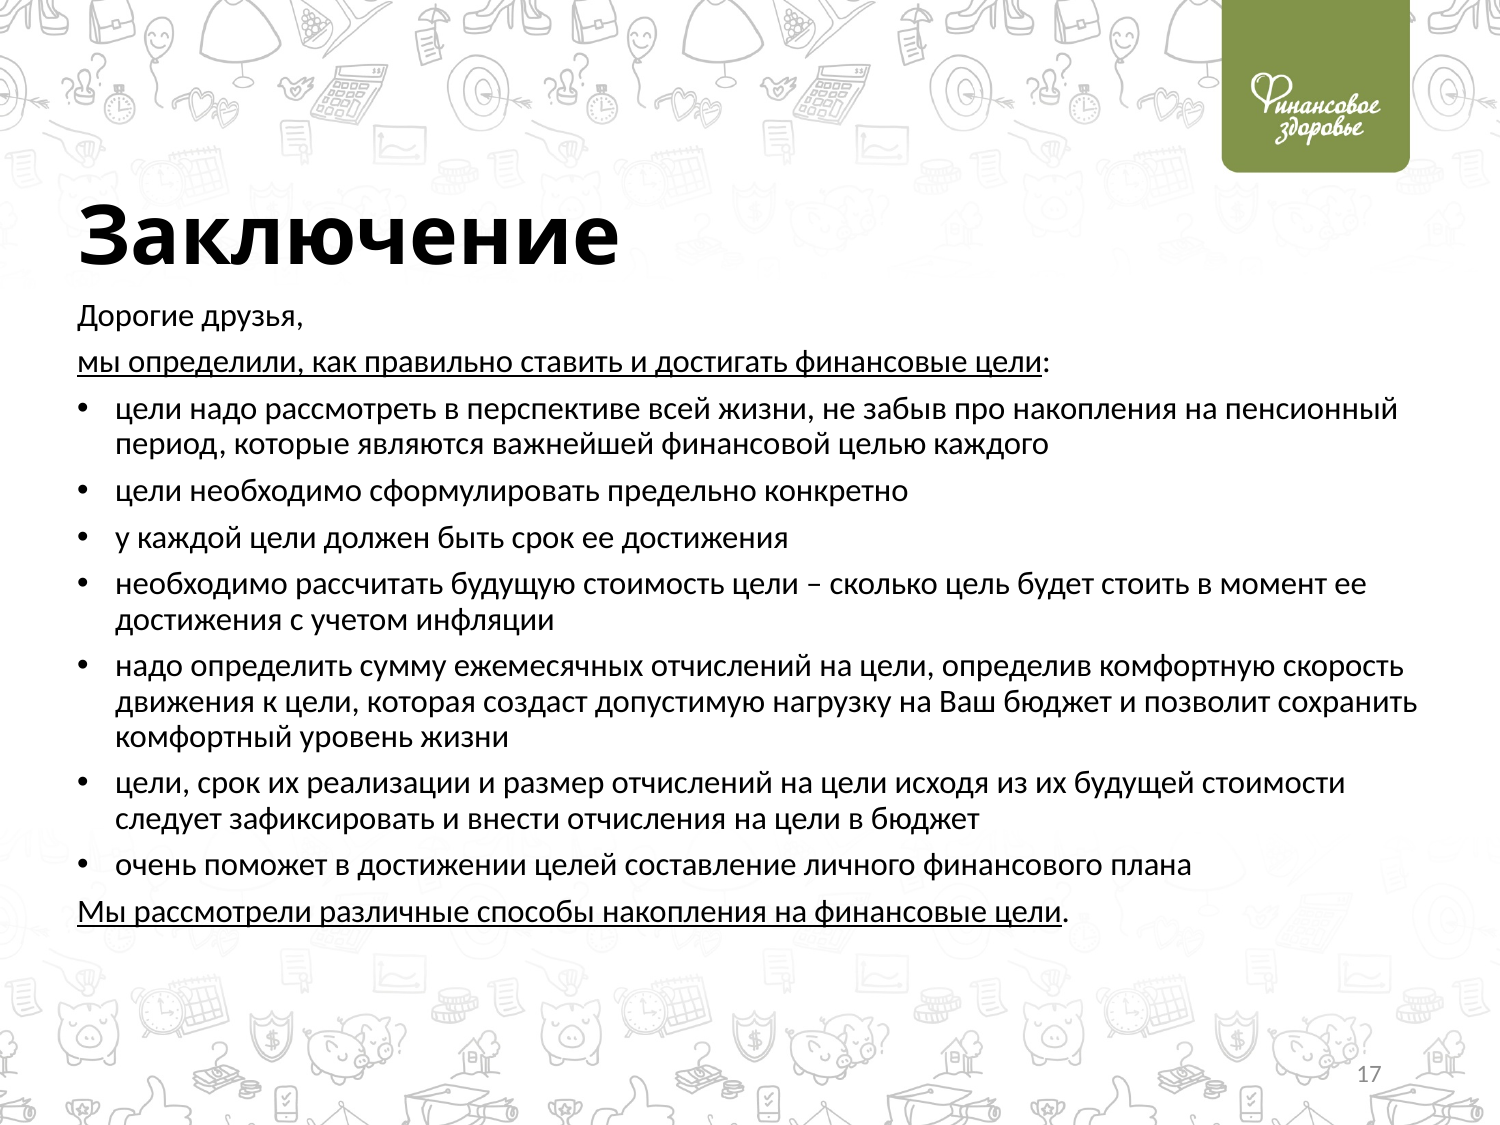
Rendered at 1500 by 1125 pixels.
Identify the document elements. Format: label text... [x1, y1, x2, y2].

slide_number 17 [1059, 1042, 1397, 1103]
picture [0, 0, 1500, 1125]
list Дорогие друзья, мы определили, как правильно ставить и достигать финансовые цели: цели надо рассмотреть в перспективе всей жизни, не забыв про накопления на пенсионный период, которые являются важнейшей финансовой целью каждого цели необходимо сформулировать предельно конкретно у каждой цели должен быть срок ее достижения необходимо рассчитать будущую стоимость цели – сколько цель будет стоить в момент ее достижения с учетом инфляции надо определить сумму ежемесячных отчислений на цели, определив комфортную скорость движения к цели, которая создаст допустимую нагрузку на Ваш бюджет и позволит сохранить комфортный уровень жизни цели, срок их реализации и размер отчислений на цели исходя из их будущей стоимости следует зафиксировать и внести отчисления на цели в бюджет очень поможет в достижении целей составление личного финансового плана Мы рассмотрели различные способы накопления на финансовые цели. [62, 290, 1446, 948]
title Заключение [62, 185, 1397, 290]
